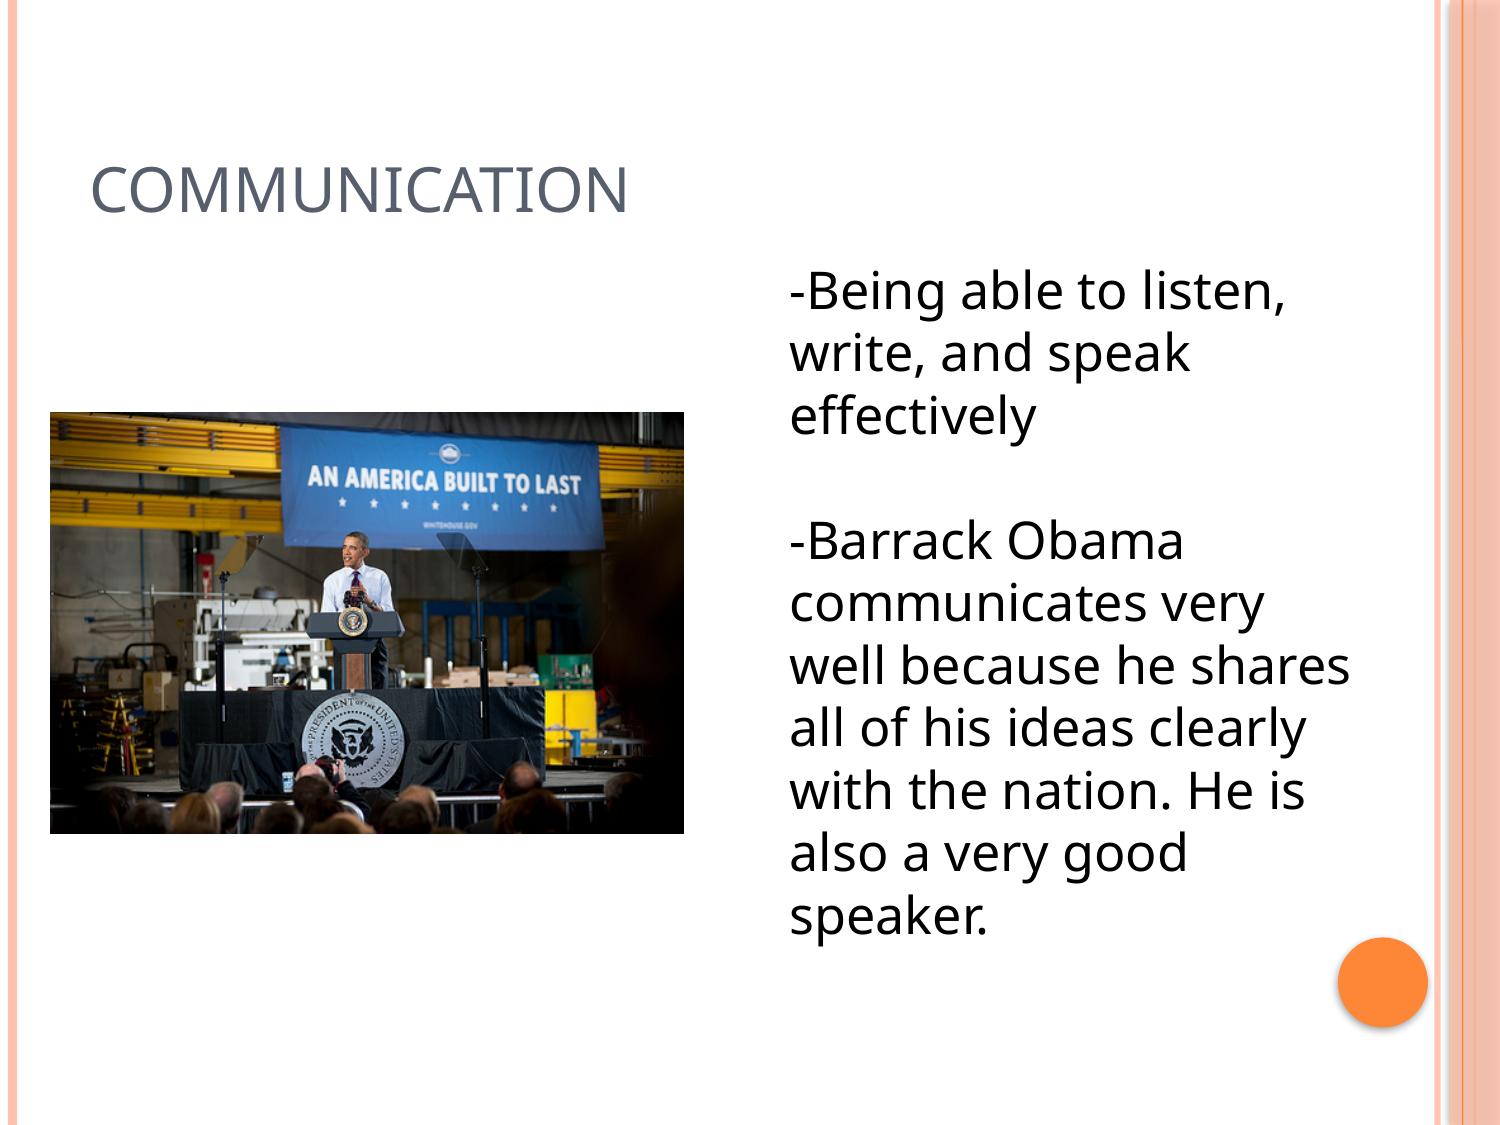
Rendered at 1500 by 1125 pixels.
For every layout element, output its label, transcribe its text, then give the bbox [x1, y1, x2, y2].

text_box -Barrack Obama communicates very well because he shares all of his ideas clearly with the nation. He is also a very good speaker. [774, 499, 1388, 953]
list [49, 411, 684, 835]
text_box -Being able to listen, write, and speak effectively [774, 249, 1400, 453]
title communication [75, 45, 1300, 233]
